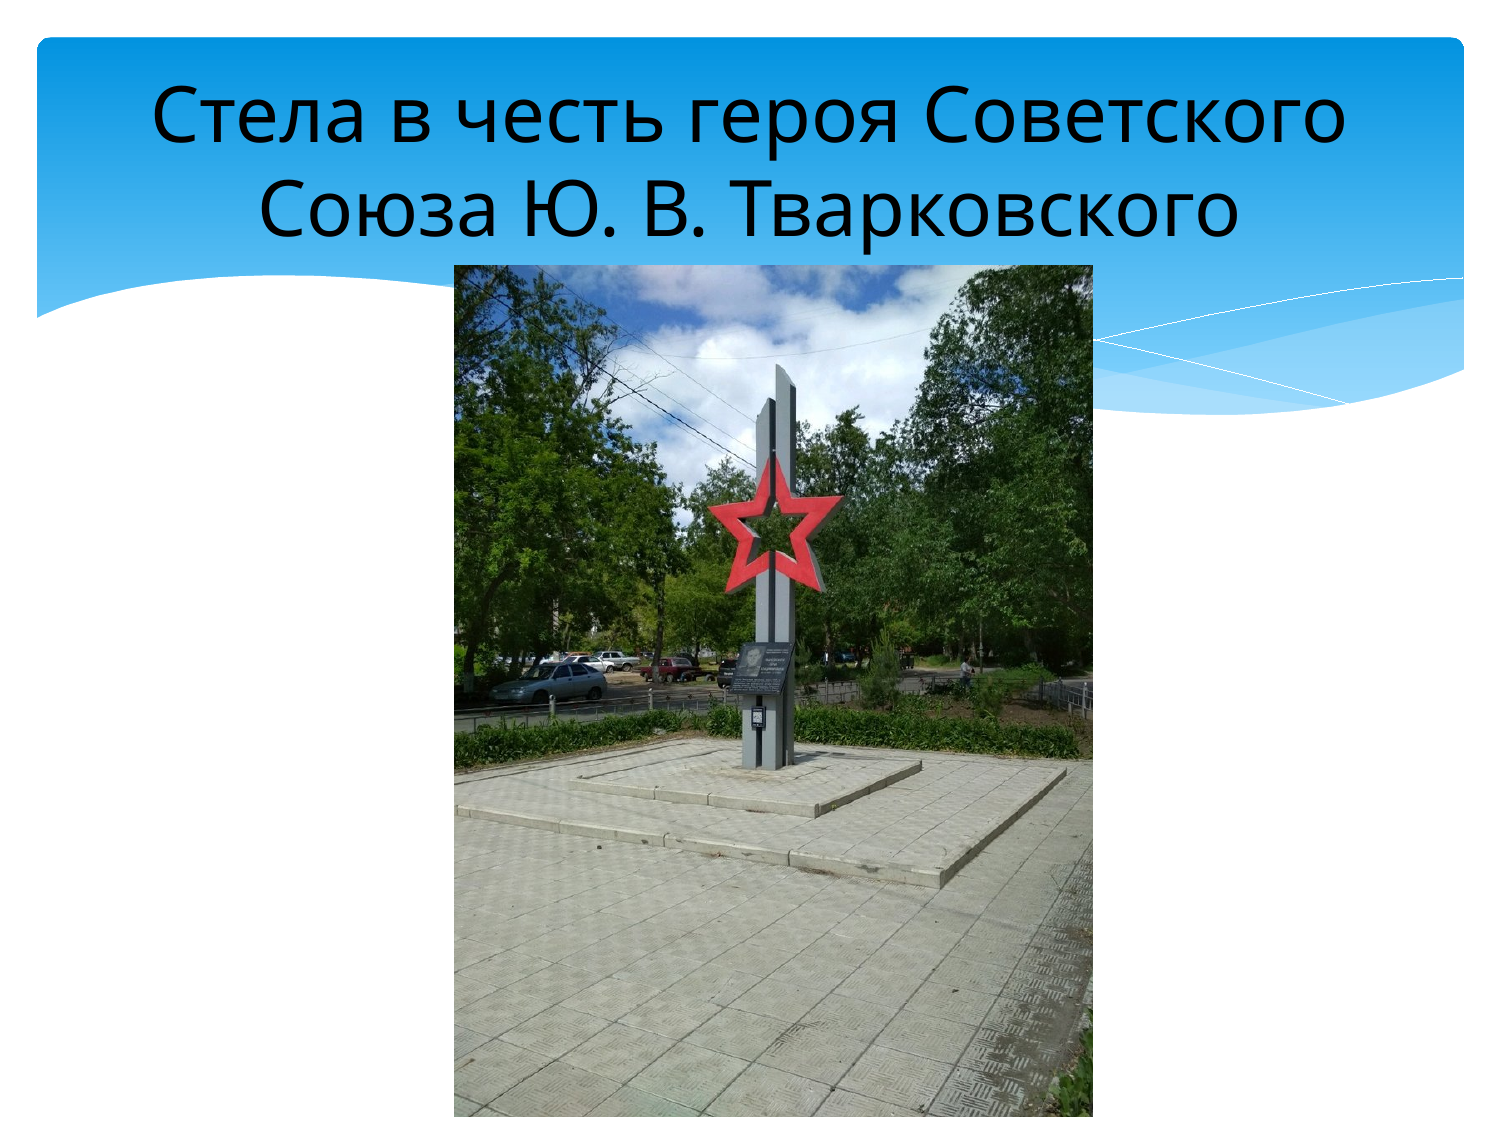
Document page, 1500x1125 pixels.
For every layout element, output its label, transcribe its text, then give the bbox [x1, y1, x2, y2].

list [454, 265, 1093, 1117]
title Стела в честь героя Советского Союза Ю. В. Тварковского [75, 55, 1425, 261]
